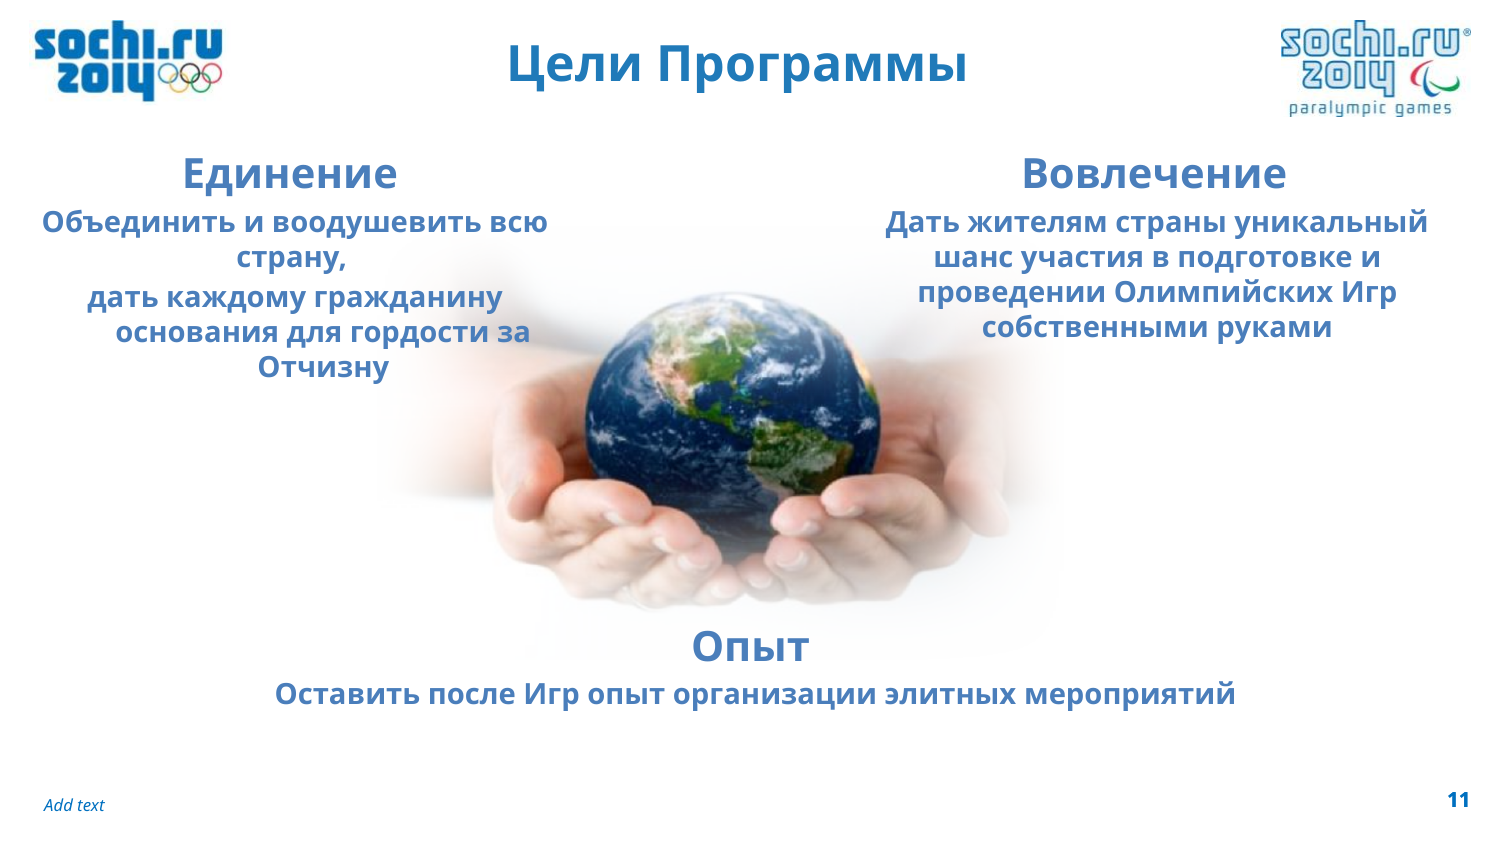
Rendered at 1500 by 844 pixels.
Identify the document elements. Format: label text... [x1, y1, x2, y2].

text_box Вовлечение Дать жителям страны уникальный шанс участия в подготовке и проведении Олимпийских Игр собственными руками [844, 114, 1471, 387]
list Единение Объединить и воодушевить всю страну, дать каждому гражданину основания для гордости за Отчизну [0, 114, 591, 399]
picture [371, 220, 1070, 665]
text_box Опыт Оставить после Игр опыт организации элитных мероприятий [112, 587, 1400, 844]
title Цели Программы [194, 23, 1282, 100]
picture [29, 20, 231, 106]
picture [1281, 20, 1471, 114]
